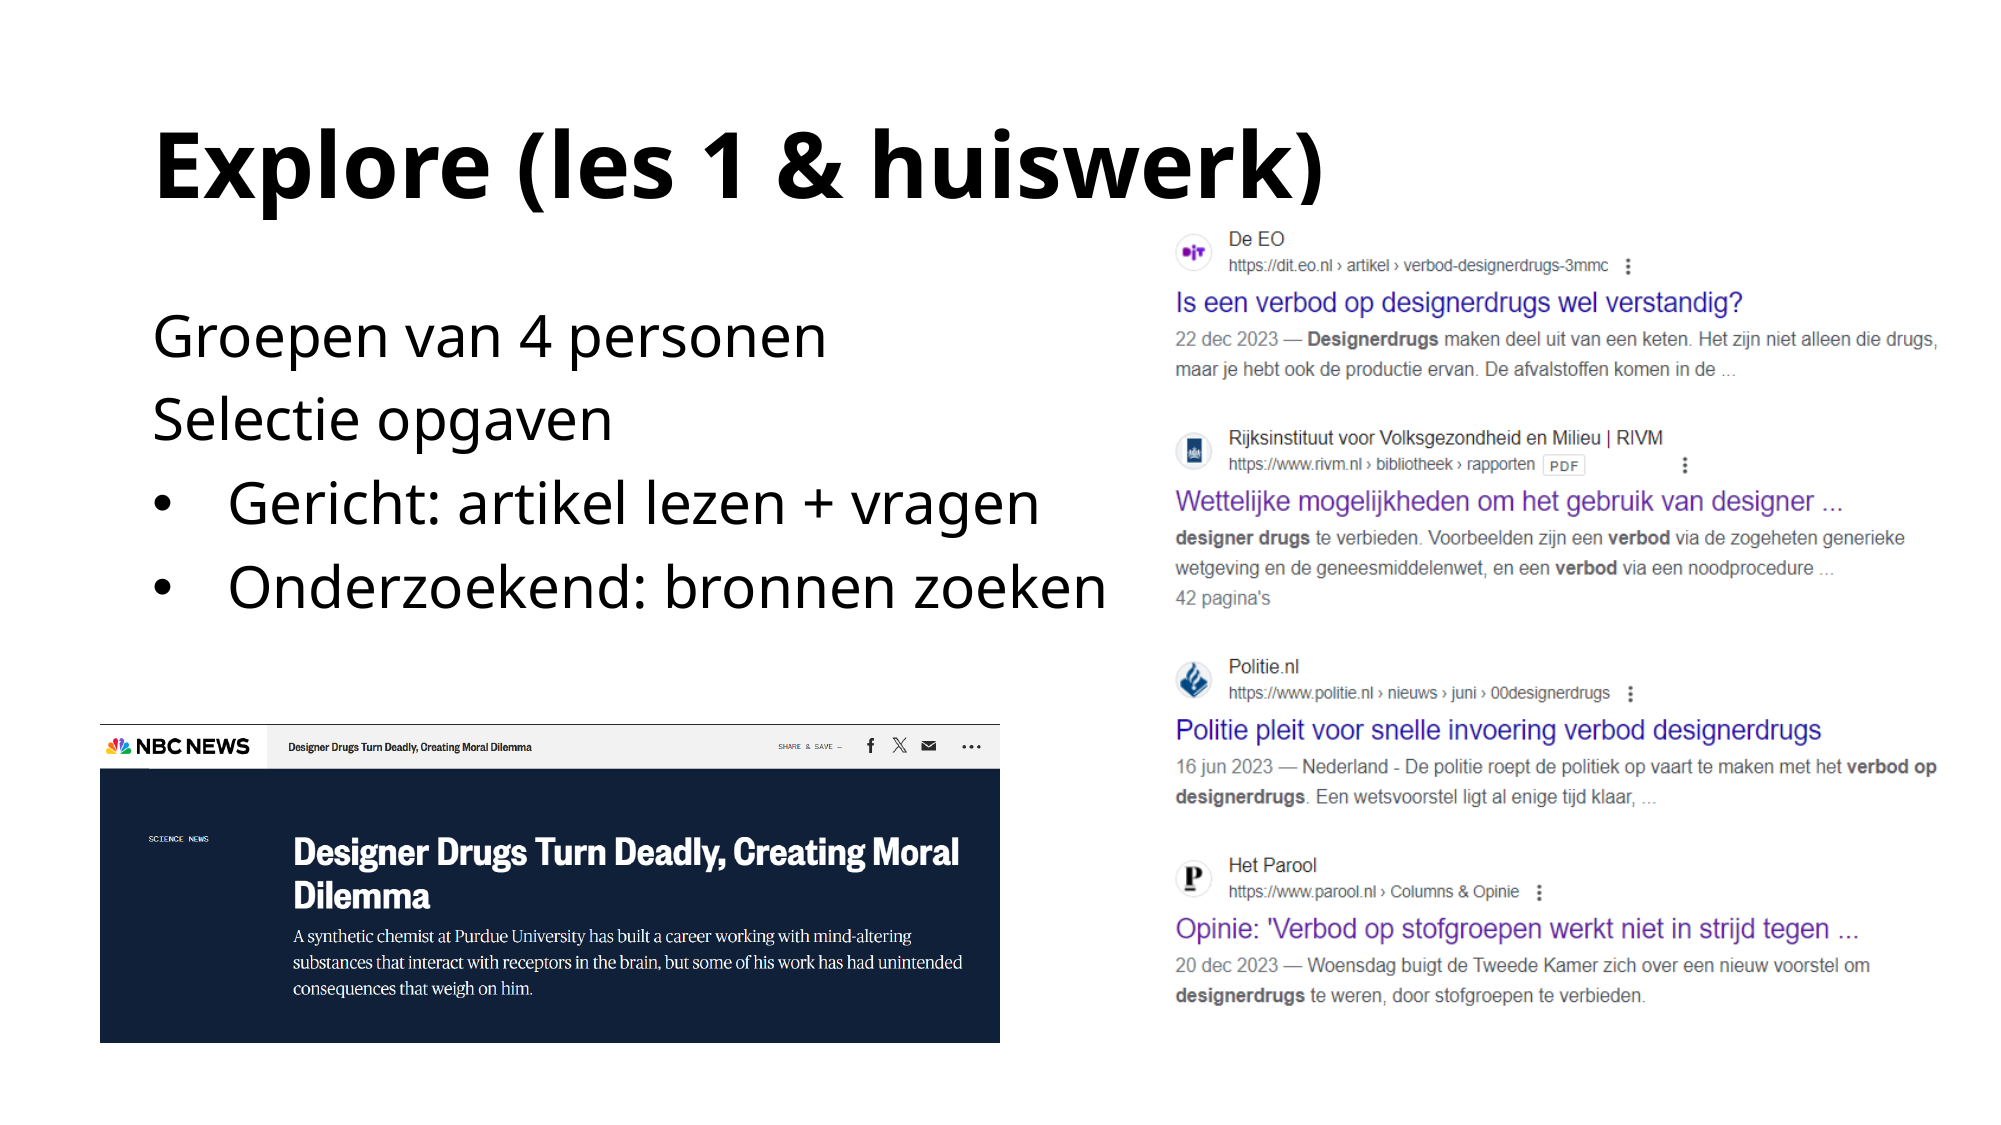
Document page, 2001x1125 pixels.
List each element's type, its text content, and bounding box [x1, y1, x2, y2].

picture [100, 724, 1001, 1044]
title Explore (les 1 & huiswerk) [137, 59, 1863, 278]
list Groepen van 4 personen Selectie opgaven Gericht: artikel lezen + vragen Onderzoekend: bronnen zoeken [137, 299, 1140, 1014]
picture [1140, 205, 1954, 1043]
